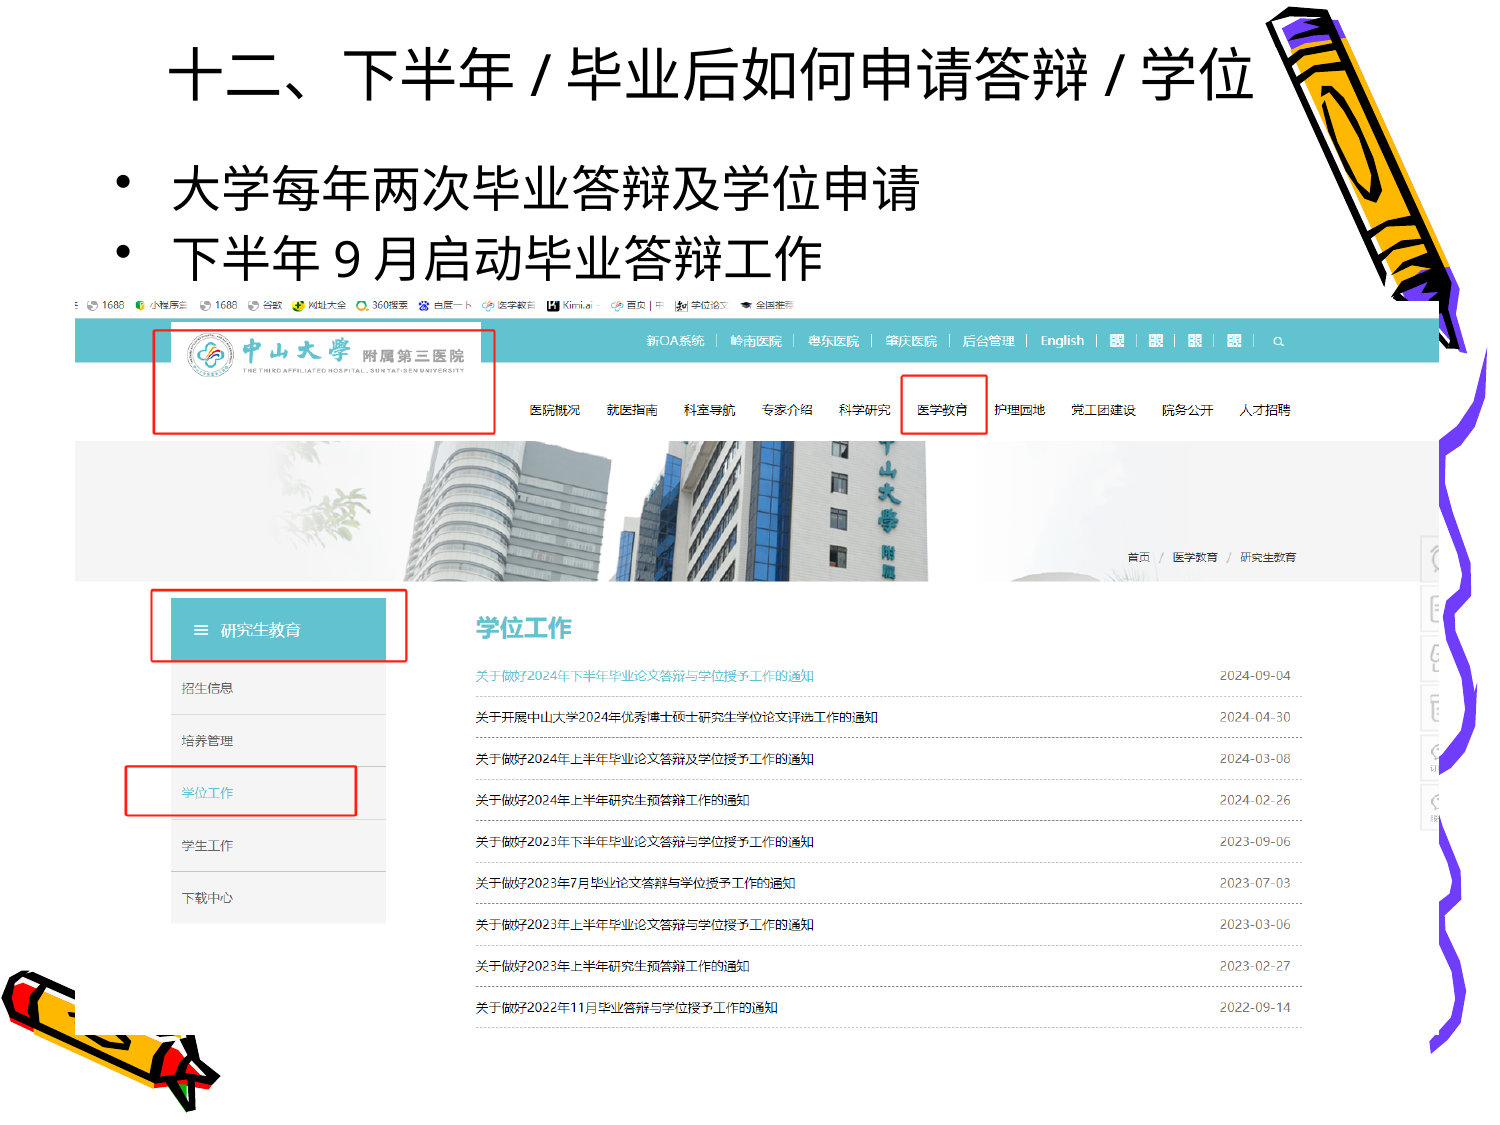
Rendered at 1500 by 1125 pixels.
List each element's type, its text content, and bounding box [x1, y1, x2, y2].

picture [74, 301, 1440, 1035]
list 大学每年两次毕业答辩及学位申请 下半年9月启动毕业答辩工作 [99, 149, 1363, 300]
title 十二、下半年/毕业后如何申请答辩/学位 [112, 24, 1311, 116]
